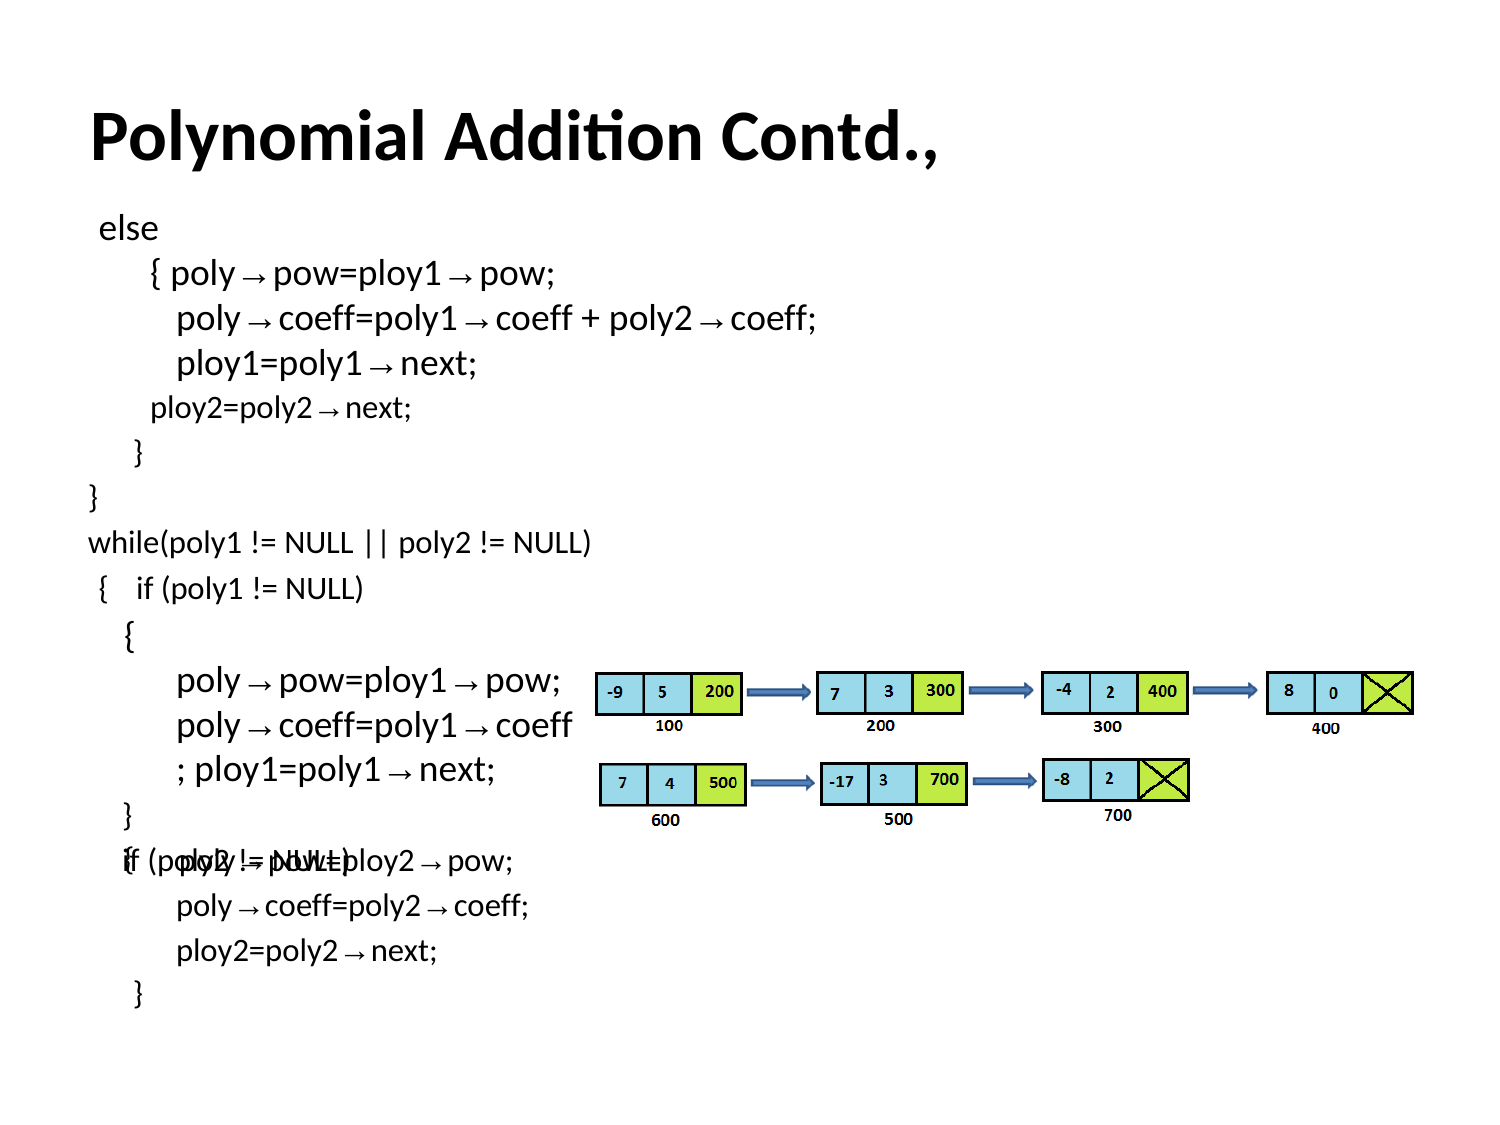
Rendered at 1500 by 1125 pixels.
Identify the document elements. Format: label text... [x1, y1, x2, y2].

text_box { [96, 572, 118, 614]
text_box Polynomial Addition Contd., else { poly→pow=ploy1→pow; poly→coeff=poly1→coeff + poly2→coeff; ploy1=poly1→next; ploy2=poly2→next; } } while(poly1 != NULL || poly2 != NULL) [87, 102, 1078, 569]
text_box poly→pow=ploy2→pow; poly→coeff=poly2→coeff; ploy2=poly2→next; [173, 840, 589, 975]
text_box } [130, 977, 153, 1020]
text_box [588, 662, 1425, 827]
text_box { [122, 842, 144, 885]
text_box if (poly1 != NULL) { poly→pow=ploy1→pow; poly→coeff=poly1→coeff; ploy1=poly1→next; } if (poly2 != NULL) [122, 572, 588, 840]
